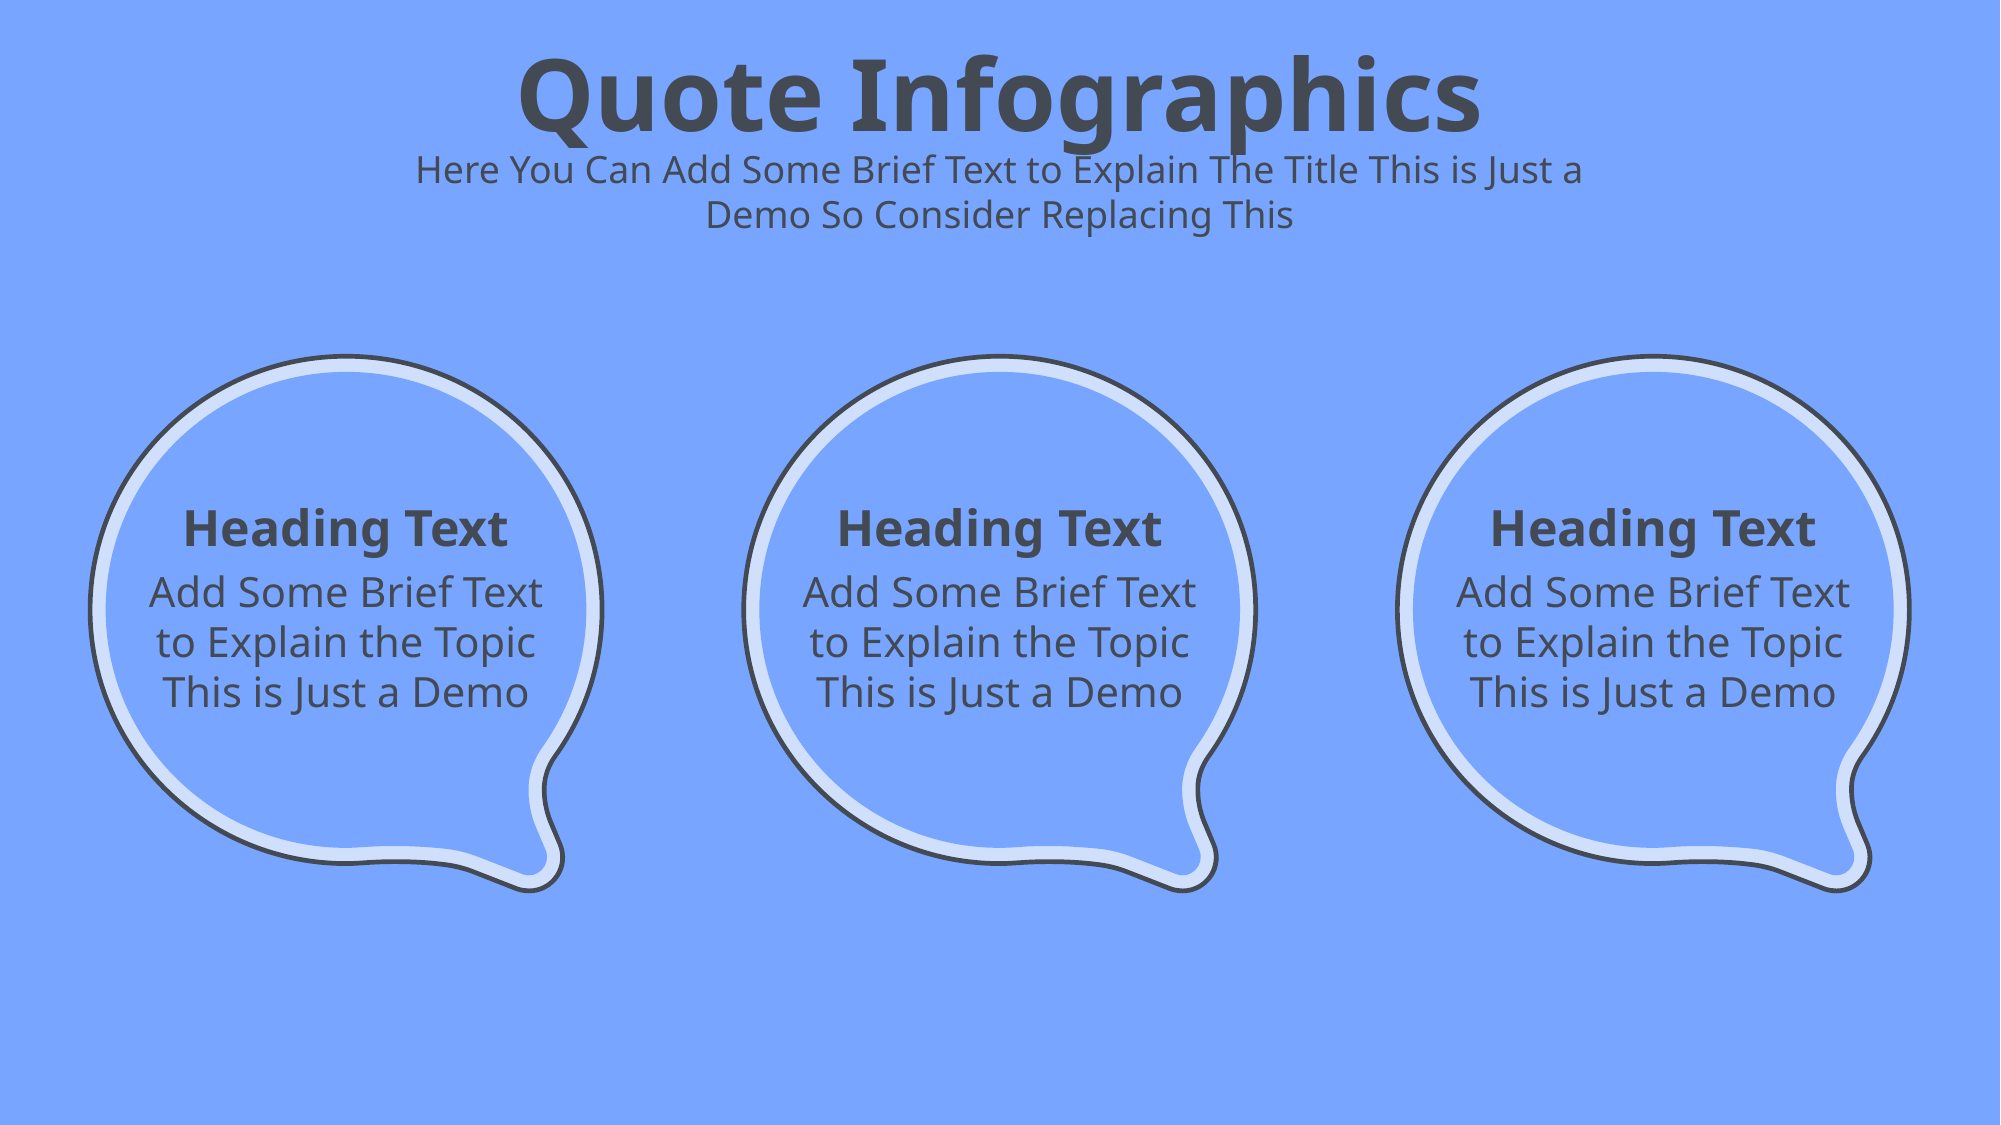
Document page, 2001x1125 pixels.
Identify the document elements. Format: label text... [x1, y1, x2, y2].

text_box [1430, 489, 1876, 776]
text_box Here You Can Add Some Brief Text to Explain The Title This is Just a Demo So Consider Replacing This [345, 138, 1655, 244]
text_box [1395, 353, 1912, 894]
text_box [741, 353, 1259, 894]
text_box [777, 489, 1223, 776]
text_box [87, 353, 605, 894]
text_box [123, 489, 569, 776]
text_box Quote Infographics [416, 23, 1584, 138]
